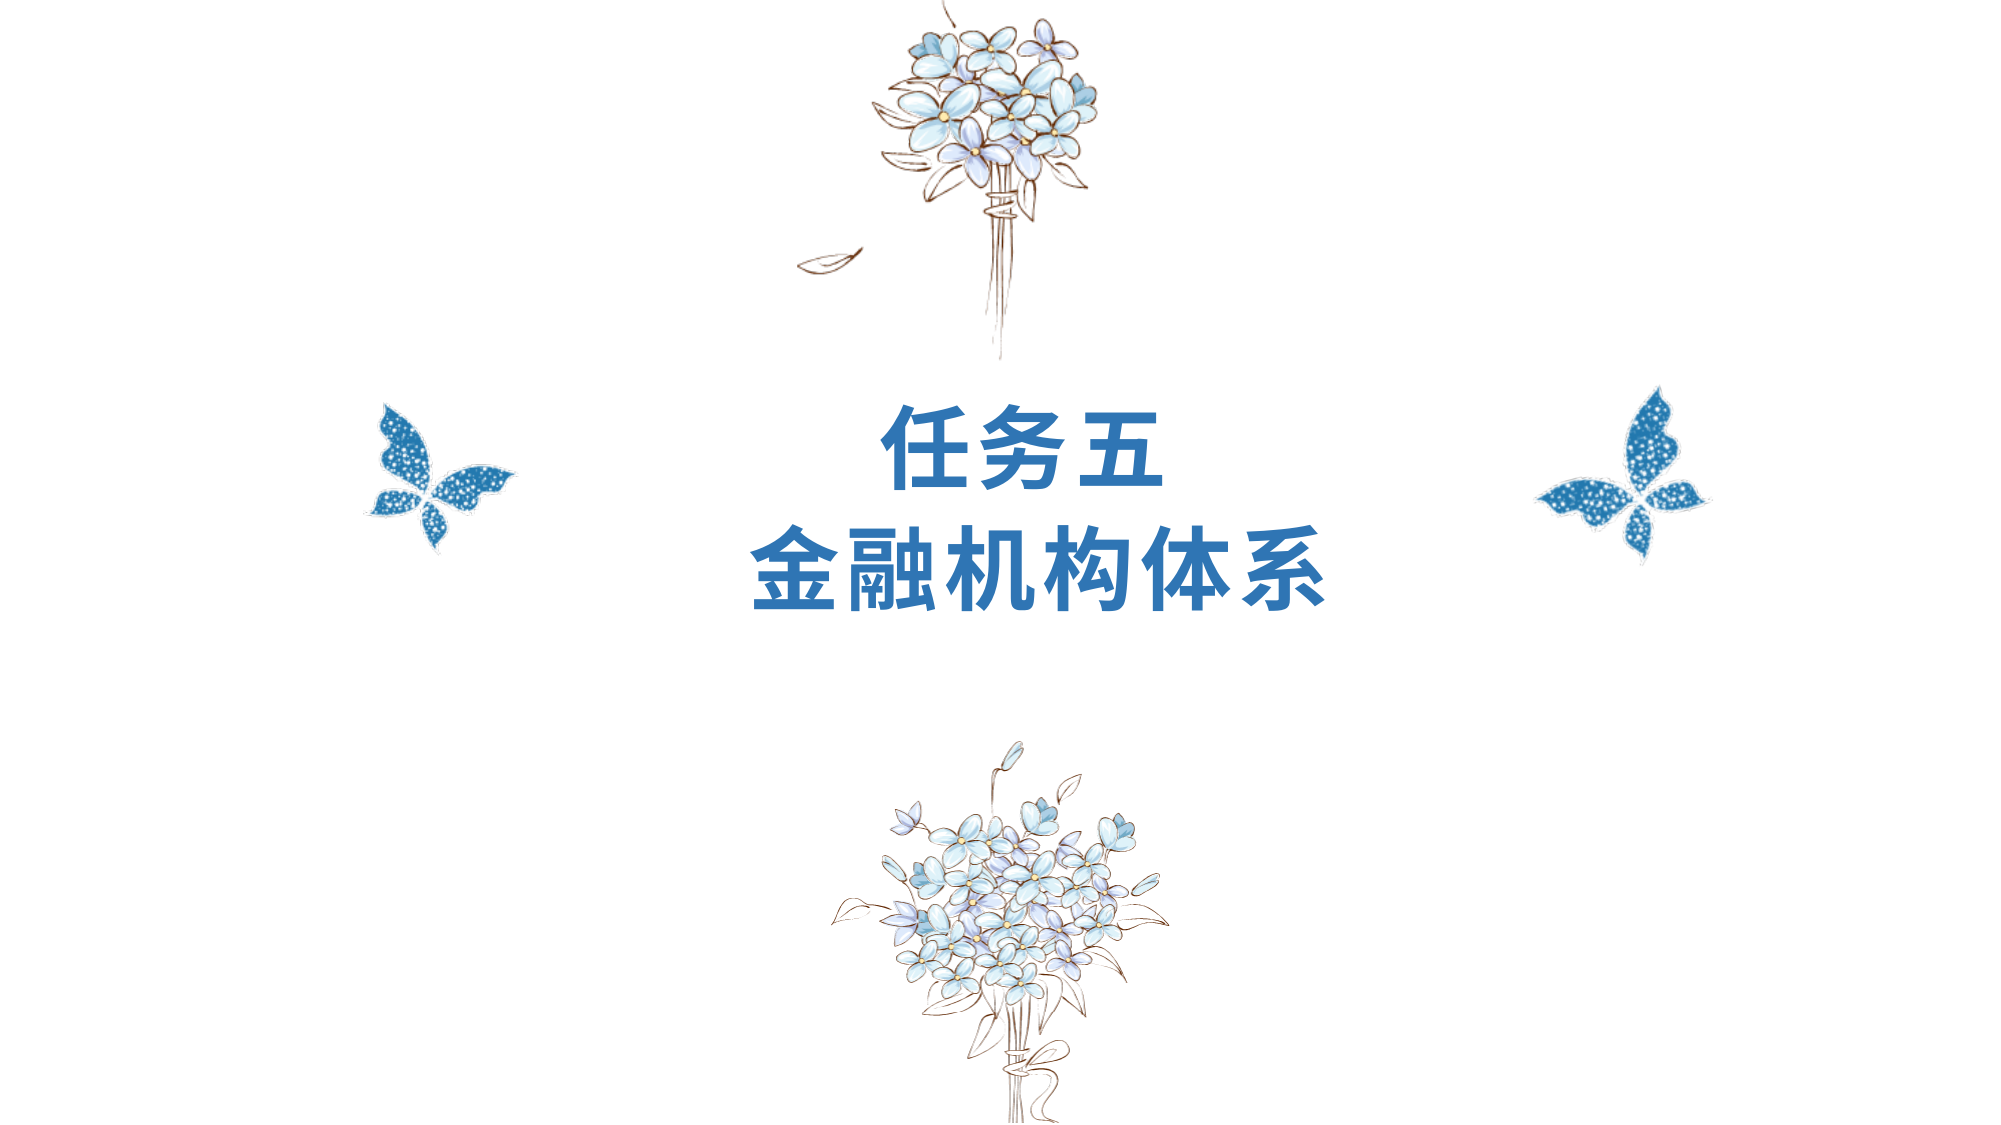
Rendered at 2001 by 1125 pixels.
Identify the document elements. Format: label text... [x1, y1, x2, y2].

picture [831, 741, 1170, 1123]
picture [1564, 380, 1724, 586]
picture [363, 402, 515, 556]
picture [797, 0, 1099, 362]
title 任务五 金融机构体系 [515, 373, 1564, 630]
